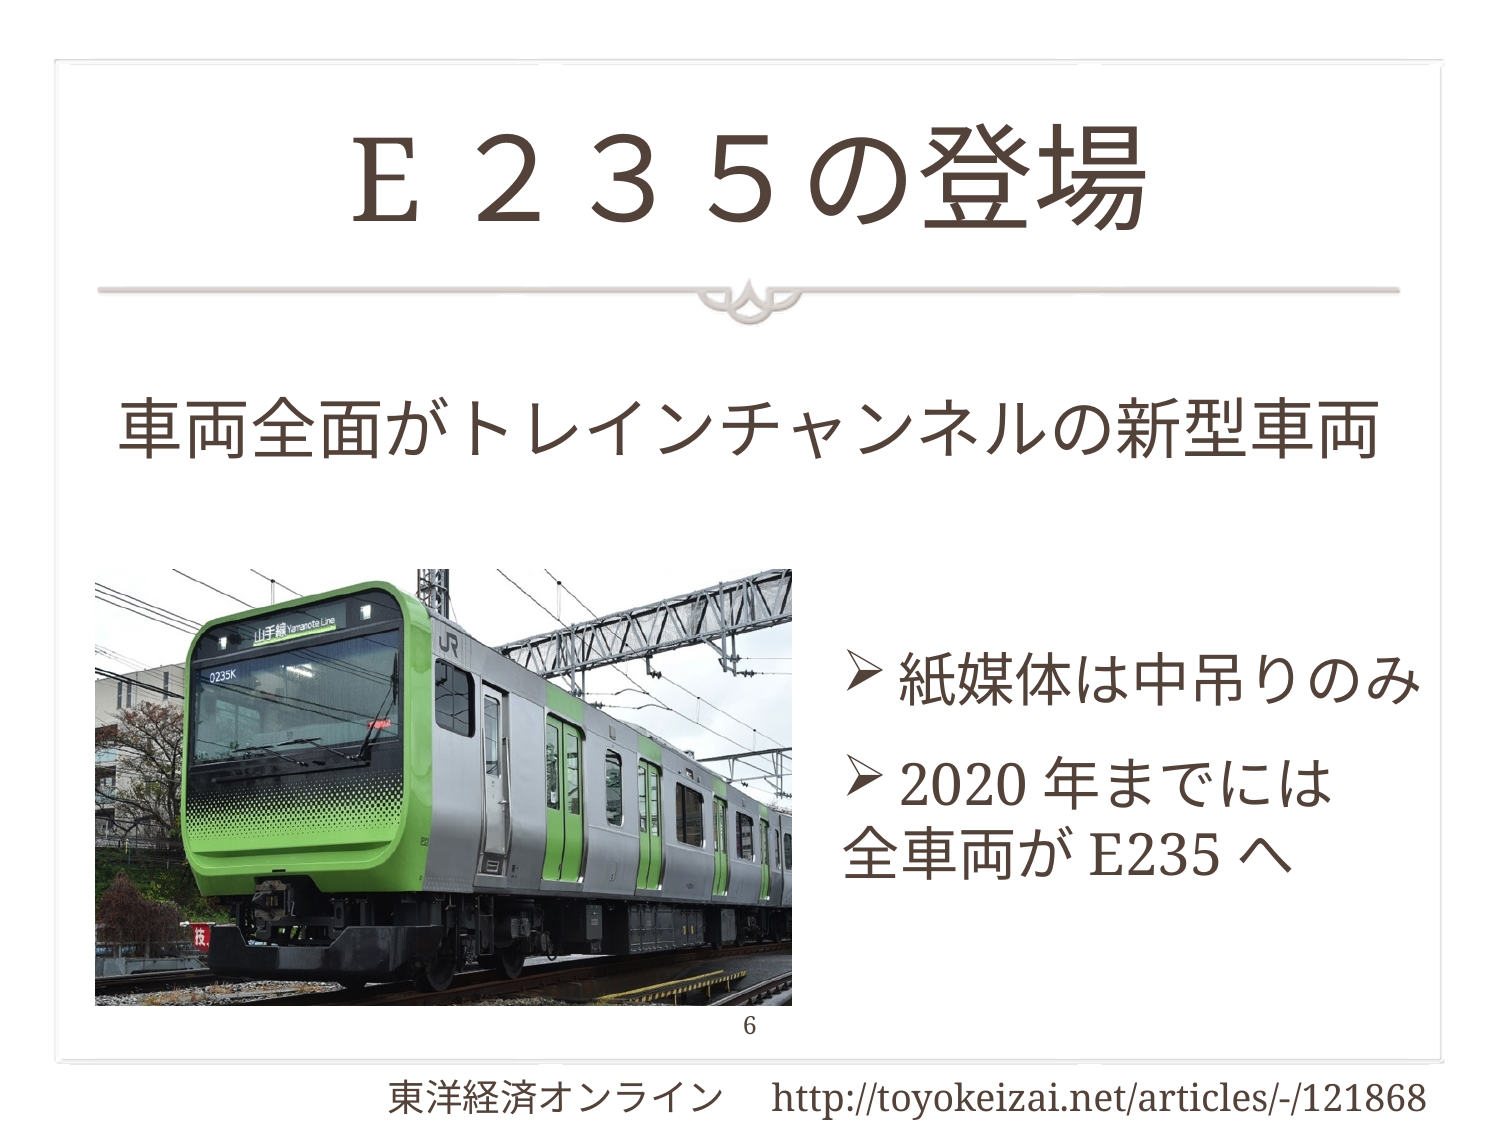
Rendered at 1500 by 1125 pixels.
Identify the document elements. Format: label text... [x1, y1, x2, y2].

text_box 車両全面がトレインチャンネルの新型車両 [102, 379, 1399, 475]
slide_number 6 [712, 1015, 788, 1049]
text_box 2020年までには 全車両がE235へ [827, 740, 1384, 895]
title E２３５の登場 [131, 62, 1369, 288]
text_box 東洋経済オンライン http://toyokeizai.net/articles/-/121868 [372, 1066, 1443, 1125]
picture [0, 0, 1500, 1125]
text_box 紙媒体は中吊りのみ [827, 635, 1474, 720]
